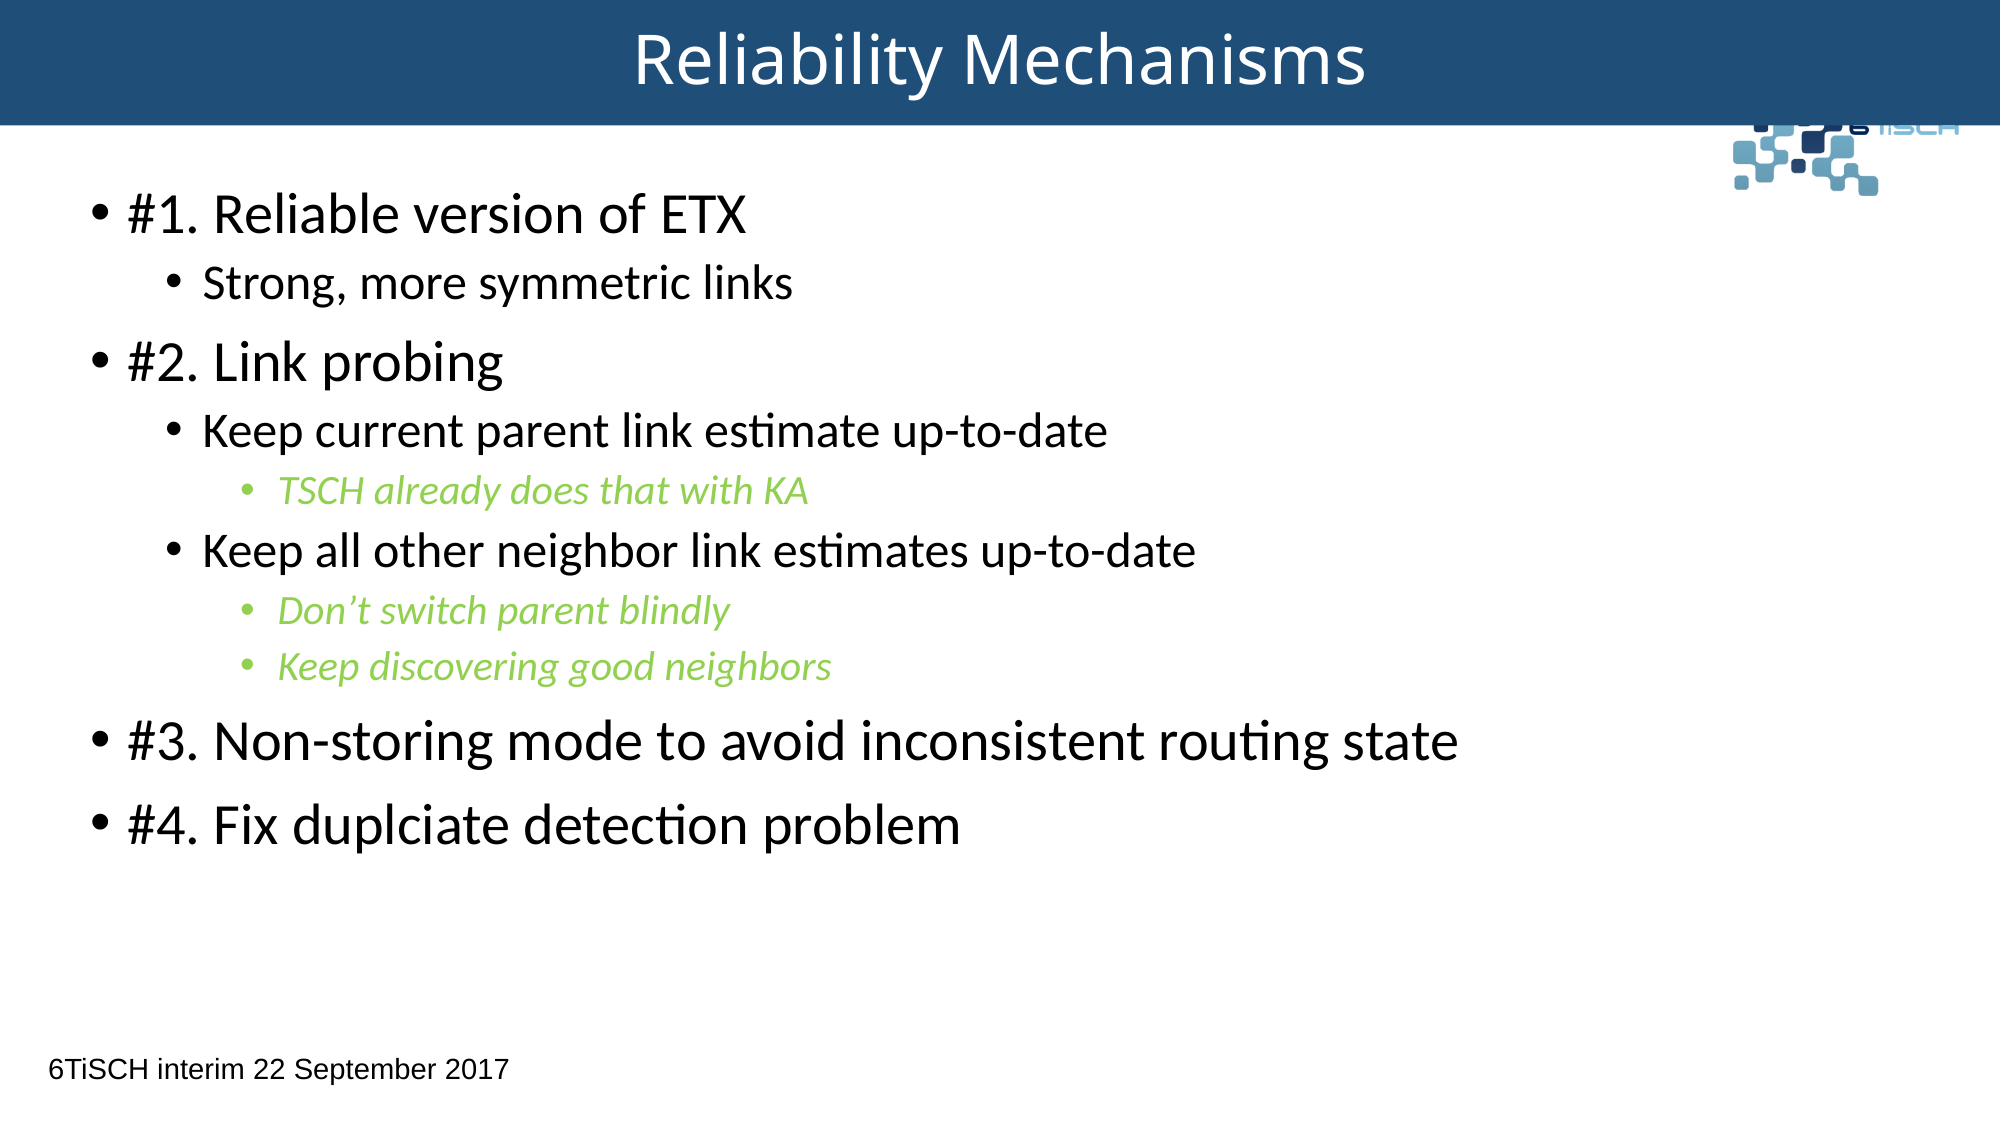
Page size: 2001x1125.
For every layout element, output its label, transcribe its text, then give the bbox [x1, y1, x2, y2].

text_box Reliability Mechanisms [0, 0, 2000, 126]
list #1. Reliable version of ETX Strong, more symmetric links #2. Link probing Keep current parent link estimate up-to-date TSCH already does that with KA Keep all other neighbor link estimates up-to-date Don’t switch parent blindly Keep discovering good neighbors #3. Non-storing mode to avoid inconsistent routing state #4. Fix duplciate detection problem [75, 175, 1647, 1014]
picture [1725, 126, 1963, 200]
